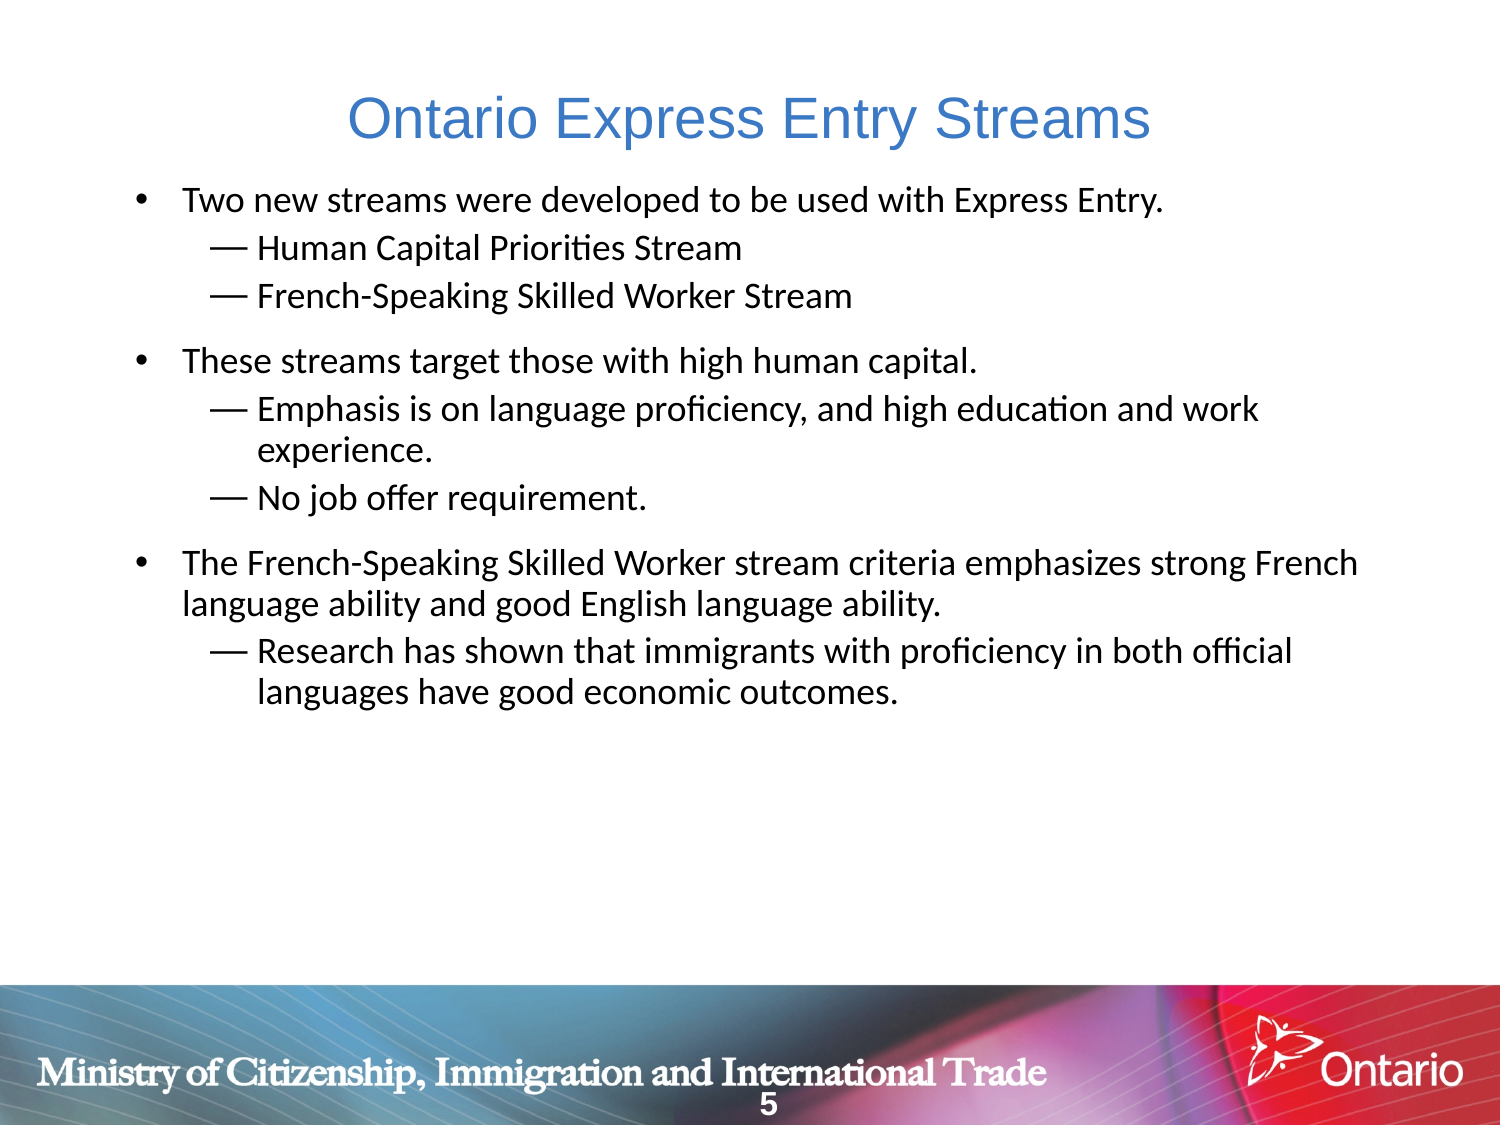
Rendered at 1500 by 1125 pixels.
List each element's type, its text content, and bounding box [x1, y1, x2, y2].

title Ontario Express Entry Streams [75, 45, 1425, 185]
slide_number 5 [442, 1074, 793, 1125]
picture [0, 0, 1500, 1125]
text_box Two new streams were developed to be used with Express Entry. Human Capital Priorities Stream French-Speaking Skilled Worker Stream These streams target those with high human capital. Emphasis is on language proficiency, and high education and work experience. No job offer requirement. The French-Speaking Skilled Worker stream criteria emphasizes strong French language ability and good English language ability. Research has shown that immigrants with proficiency in both official languages have good economic outcomes. [120, 172, 1397, 763]
